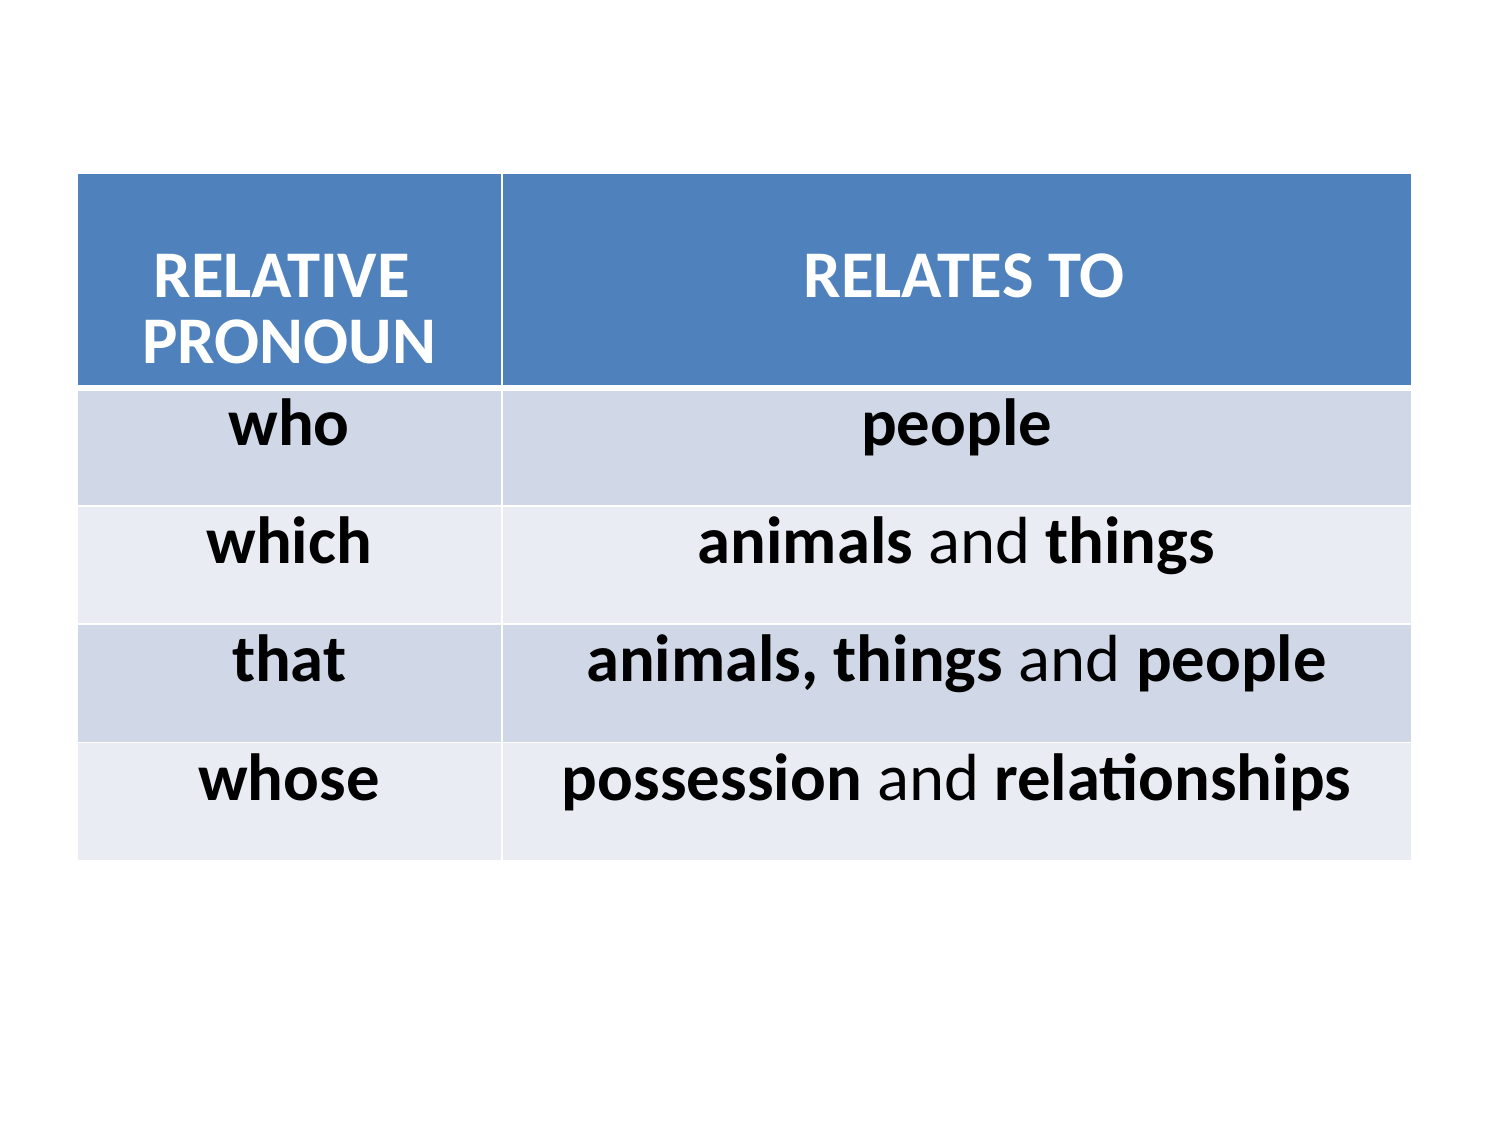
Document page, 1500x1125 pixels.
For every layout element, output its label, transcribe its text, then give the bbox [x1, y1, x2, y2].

table_cell which [78, 507, 501, 623]
table_cell animals and things [503, 507, 1411, 623]
table_cell whose [78, 743, 501, 860]
table_cell possession and relationships [503, 743, 1411, 860]
table_cell animals, things and people [503, 625, 1411, 742]
table_header RELATIVE PRONOUN [78, 174, 501, 385]
table_header RELATES TO [503, 174, 1411, 385]
table_cell that [78, 625, 501, 742]
table_cell who [78, 391, 501, 505]
table_cell people [503, 391, 1411, 505]
